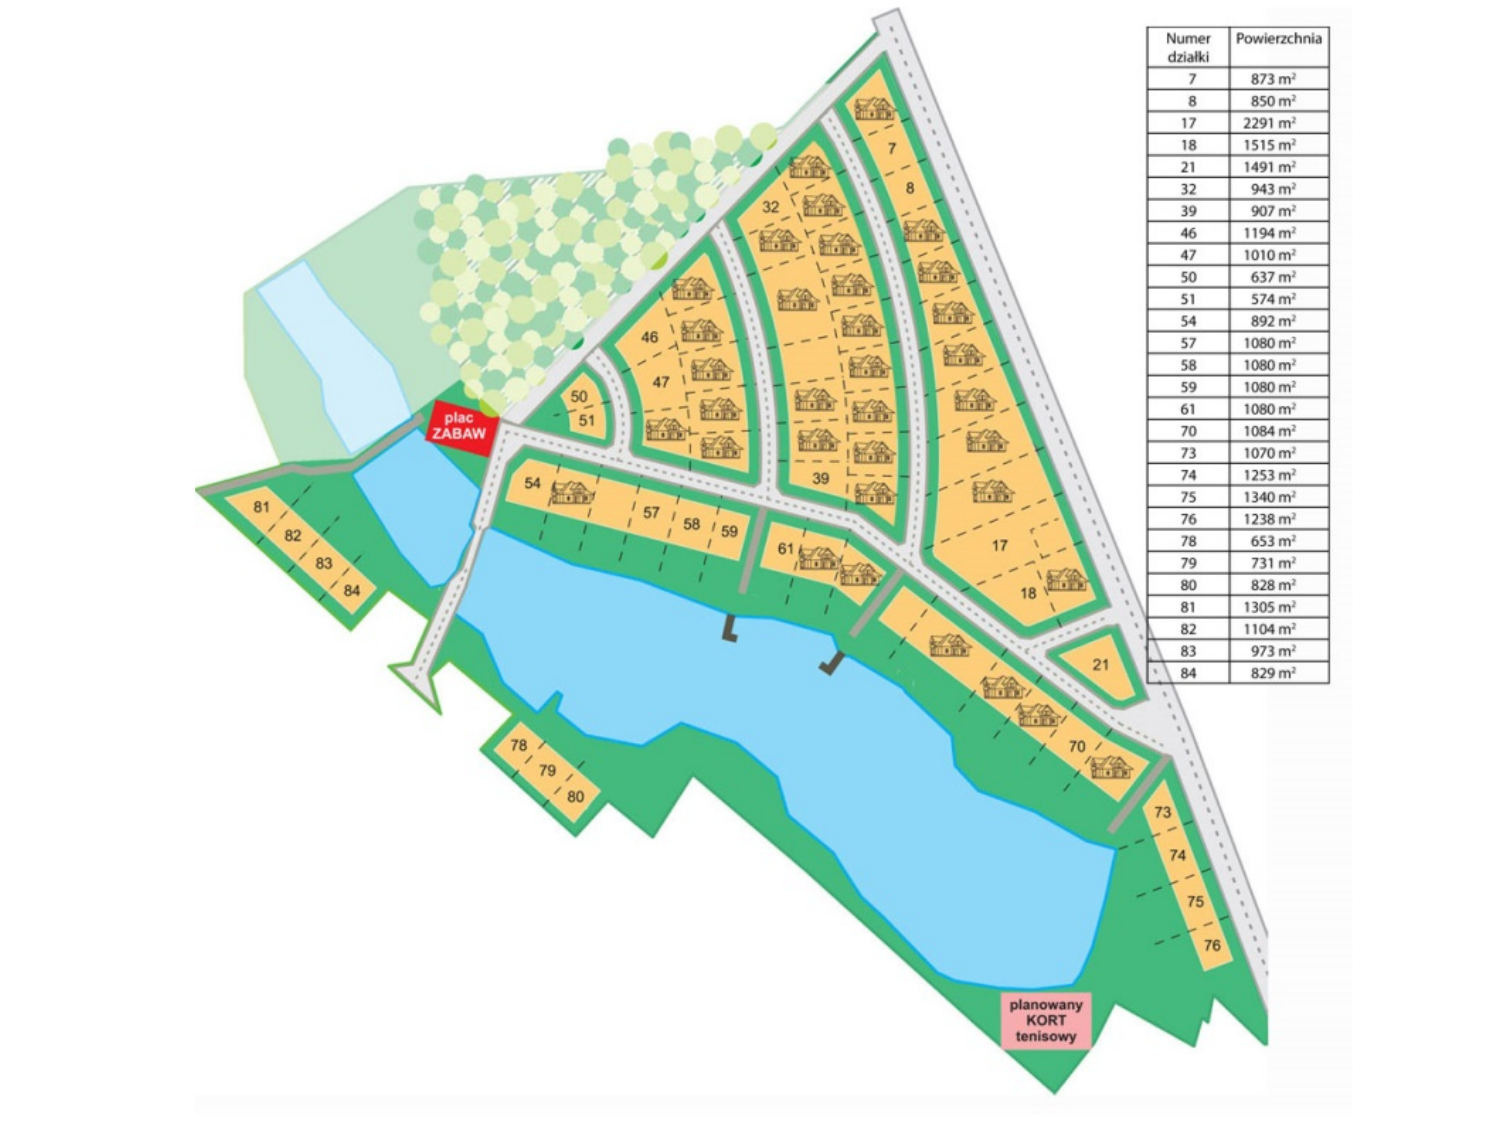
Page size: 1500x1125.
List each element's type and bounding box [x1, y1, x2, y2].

picture [194, 7, 1353, 1116]
